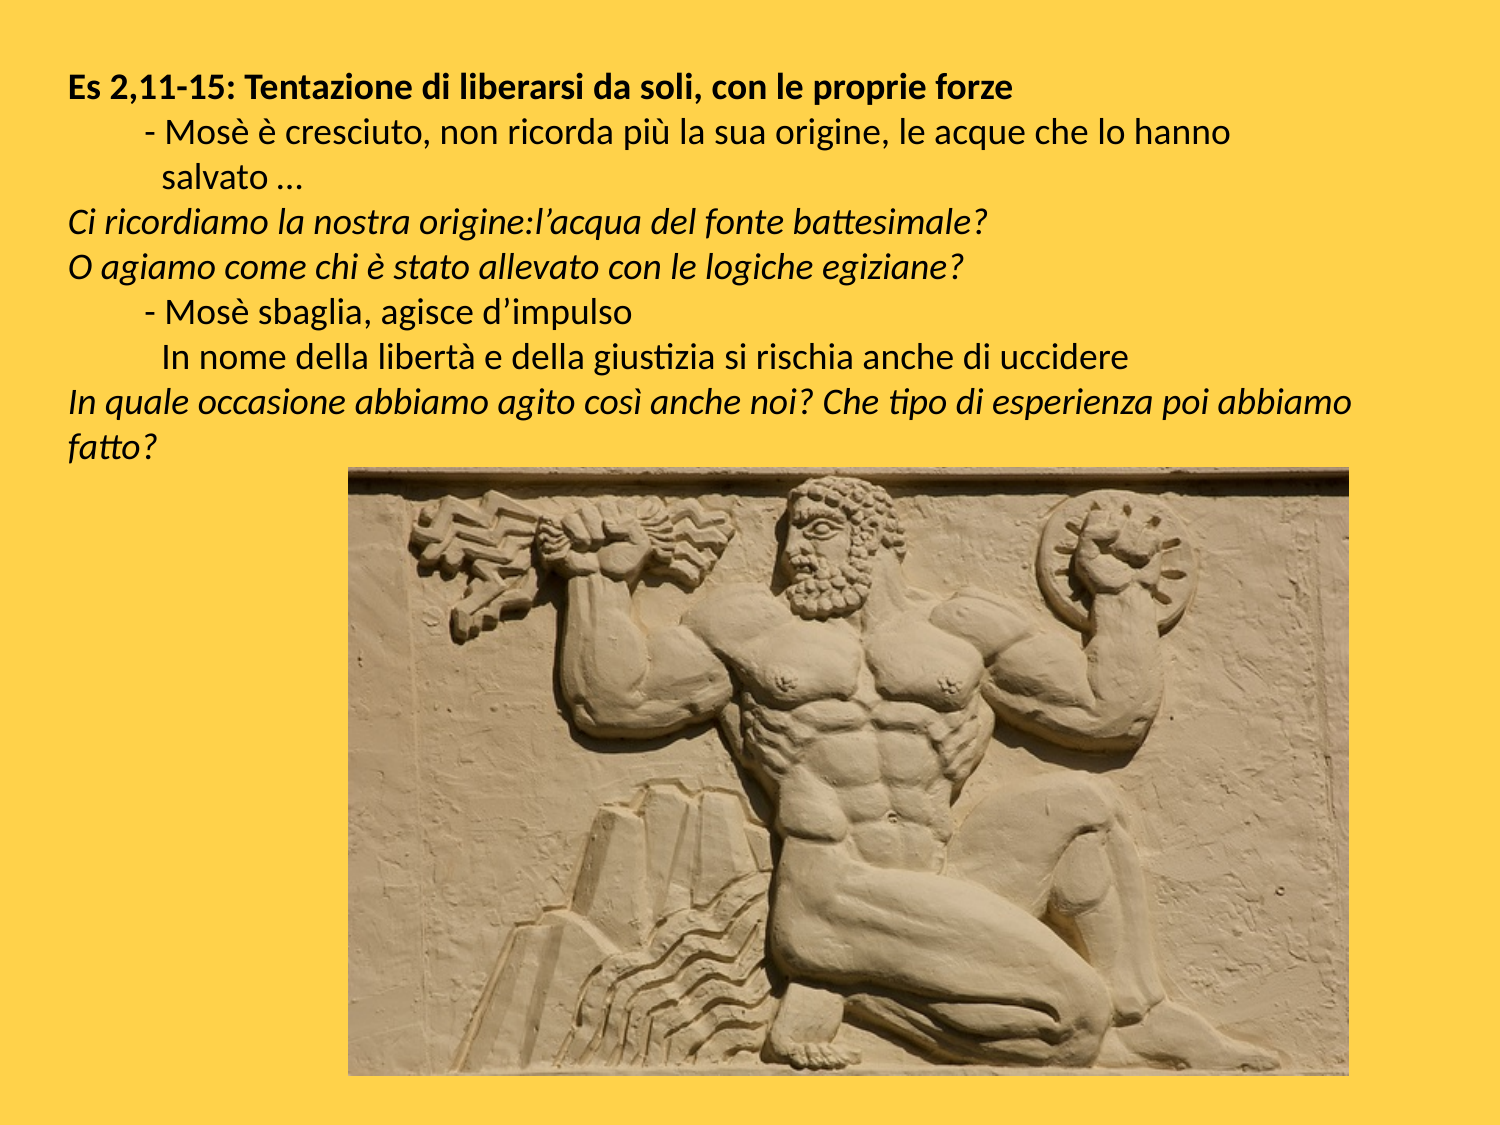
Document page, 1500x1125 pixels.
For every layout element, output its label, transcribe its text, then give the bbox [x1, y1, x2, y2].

picture [348, 467, 1349, 1076]
text_box Es 2,11-15: Tentazione di liberarsi da soli, con le proprie forze - Mosè è cresciuto, non ricorda più la sua origine, le acque che lo hanno salvato … Ci ricordiamo la nostra origine:l’acqua del fonte battesimale? O agiamo come chi è stato allevato con le logiche egiziane? - Mosè sbaglia, agisce d’impulso In nome della libertà e della giustizia si rischia anche di uccidere In quale occasione abbiamo agito così anche noi? Che tipo di esperienza poi abbiamo fatto? [53, 54, 1400, 520]
